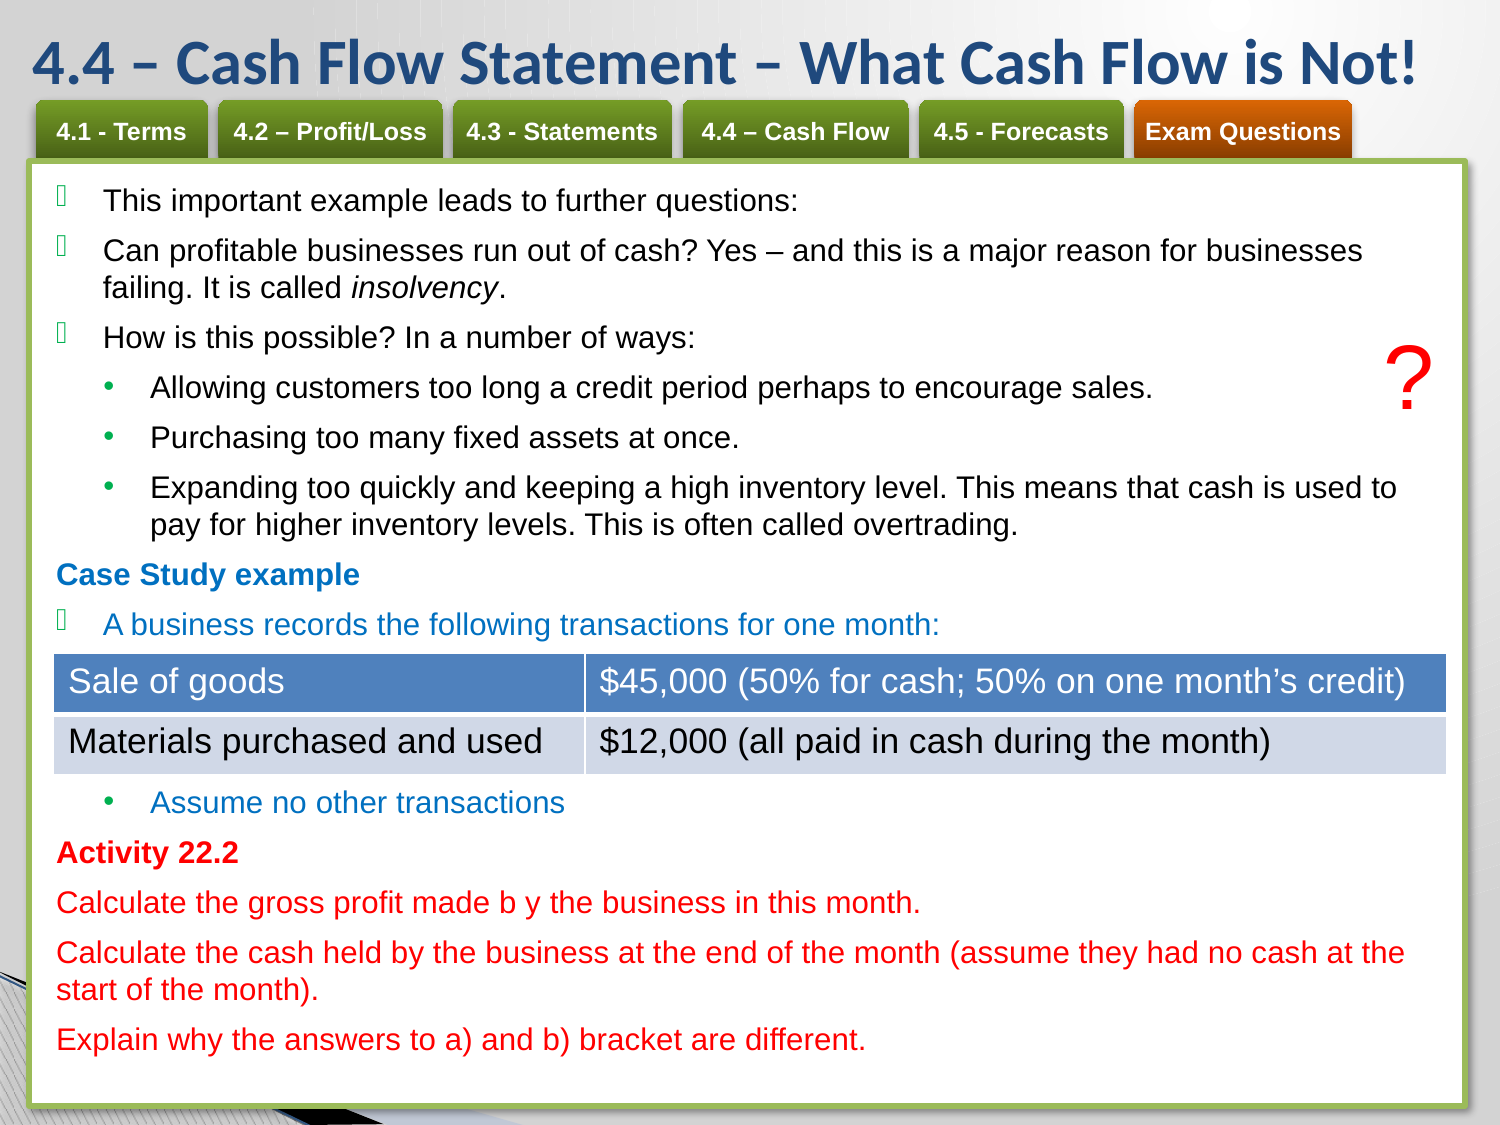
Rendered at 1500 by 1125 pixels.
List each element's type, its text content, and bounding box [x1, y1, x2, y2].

text_box This important example leads to further questions: Can profitable businesses run out of cash? Yes – and this is a major reason for businesses failing. It is called insolvency. How is this possible? In a number of ways: Allowing customers too long a credit period perhaps to encourage sales. Purchasing too many fixed assets at once. Expanding too quickly and keeping a high inventory level. This means that cash is used to pay for higher inventory levels. This is often called overtrading. Case Study example A business records the following transactions for one month: Assume no other transactions Activity 22.2 Calculate the gross profit made b y the business in this month. Calculate the cash held by the business at the end of the month (assume they had no cash at the start of the month). Explain why the answers to a) and b) bracket are different. [41, 172, 1452, 1065]
picture [281, 1114, 303, 1125]
table_header $45,000 (50% for cash; 50% on one month’s credit) [586, 654, 1446, 712]
table_header Sale of goods [54, 654, 584, 712]
table_cell Materials purchased and used [54, 717, 584, 774]
text_box ? [1368, 310, 1452, 435]
table_cell $12,000 (all paid in cash during the month) [586, 717, 1446, 774]
title 4.4 – Cash Flow Statement – What Cash Flow is Not! [17, 7, 1471, 110]
